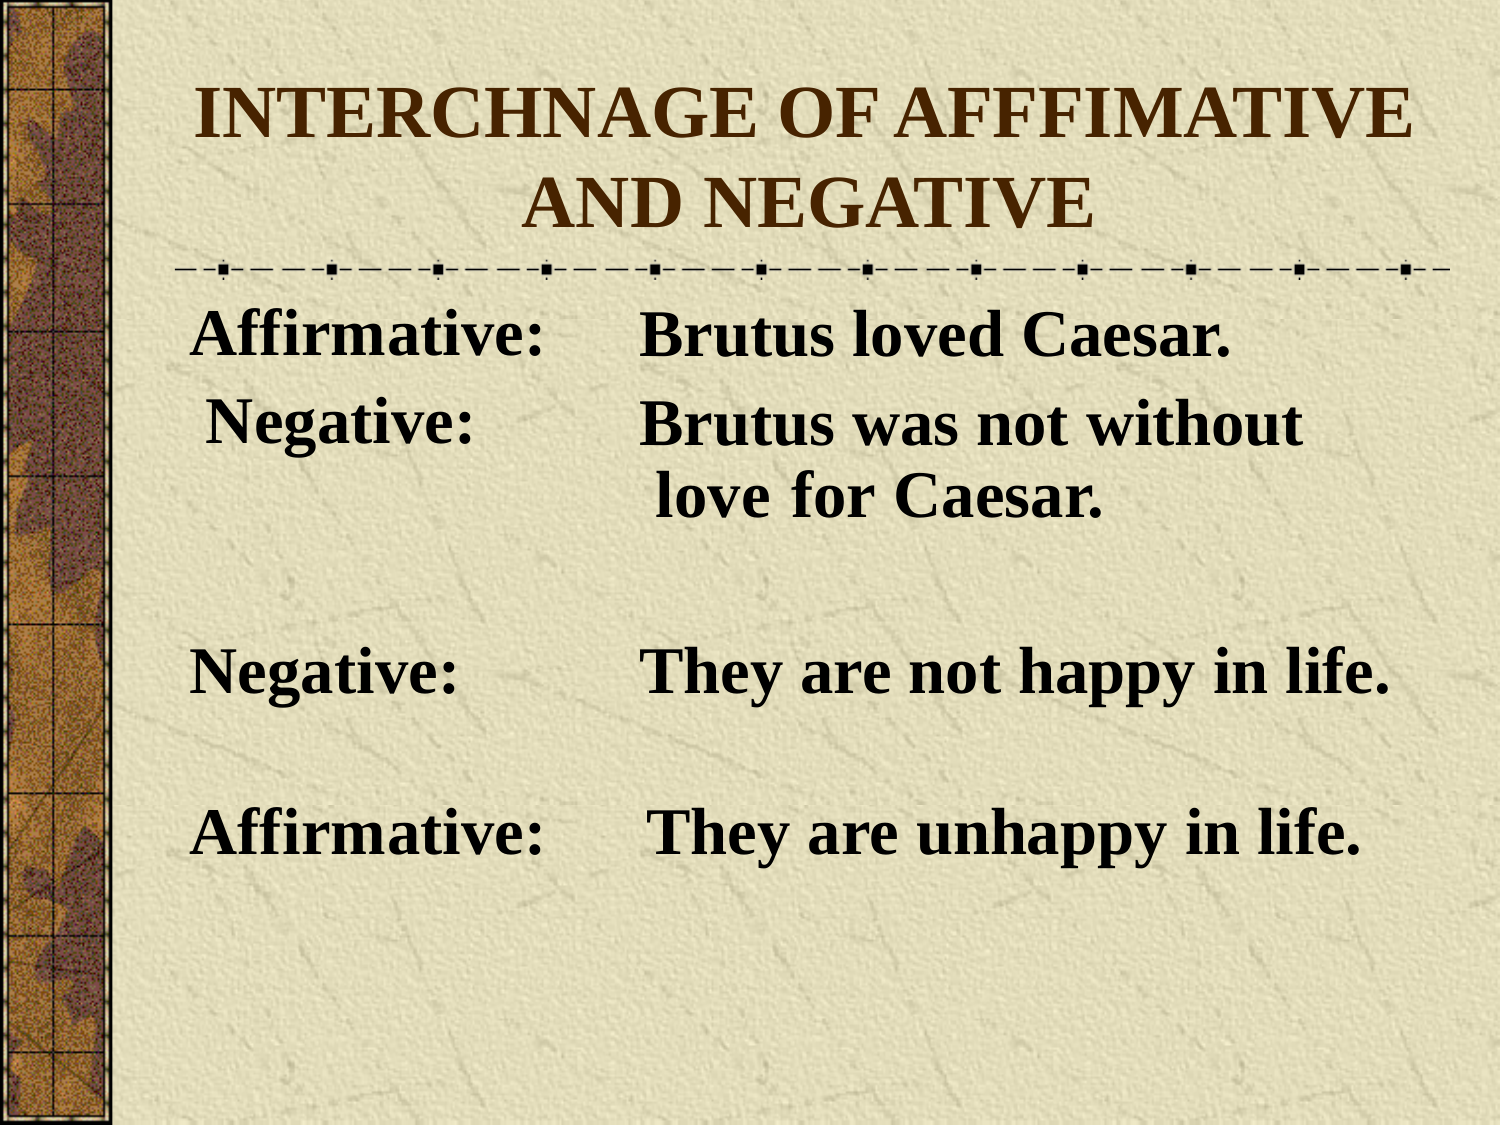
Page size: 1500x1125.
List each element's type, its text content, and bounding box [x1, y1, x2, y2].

text_box Negative: [187, 624, 462, 707]
text_box They are not happy in life. [637, 624, 1395, 707]
title INTERCHNAGE OF AFFFIMATIVE AND NEGATIVE [64, 60, 1436, 251]
text_box Affirmative: Negative: [187, 278, 549, 457]
text_box They are unhappy in life. [644, 785, 1367, 868]
text_box Brutus loved Caesar. Brutus was not without love for Caesar. [637, 278, 1307, 531]
text_box Affirmative: [187, 785, 549, 868]
picture [0, 0, 1500, 1125]
